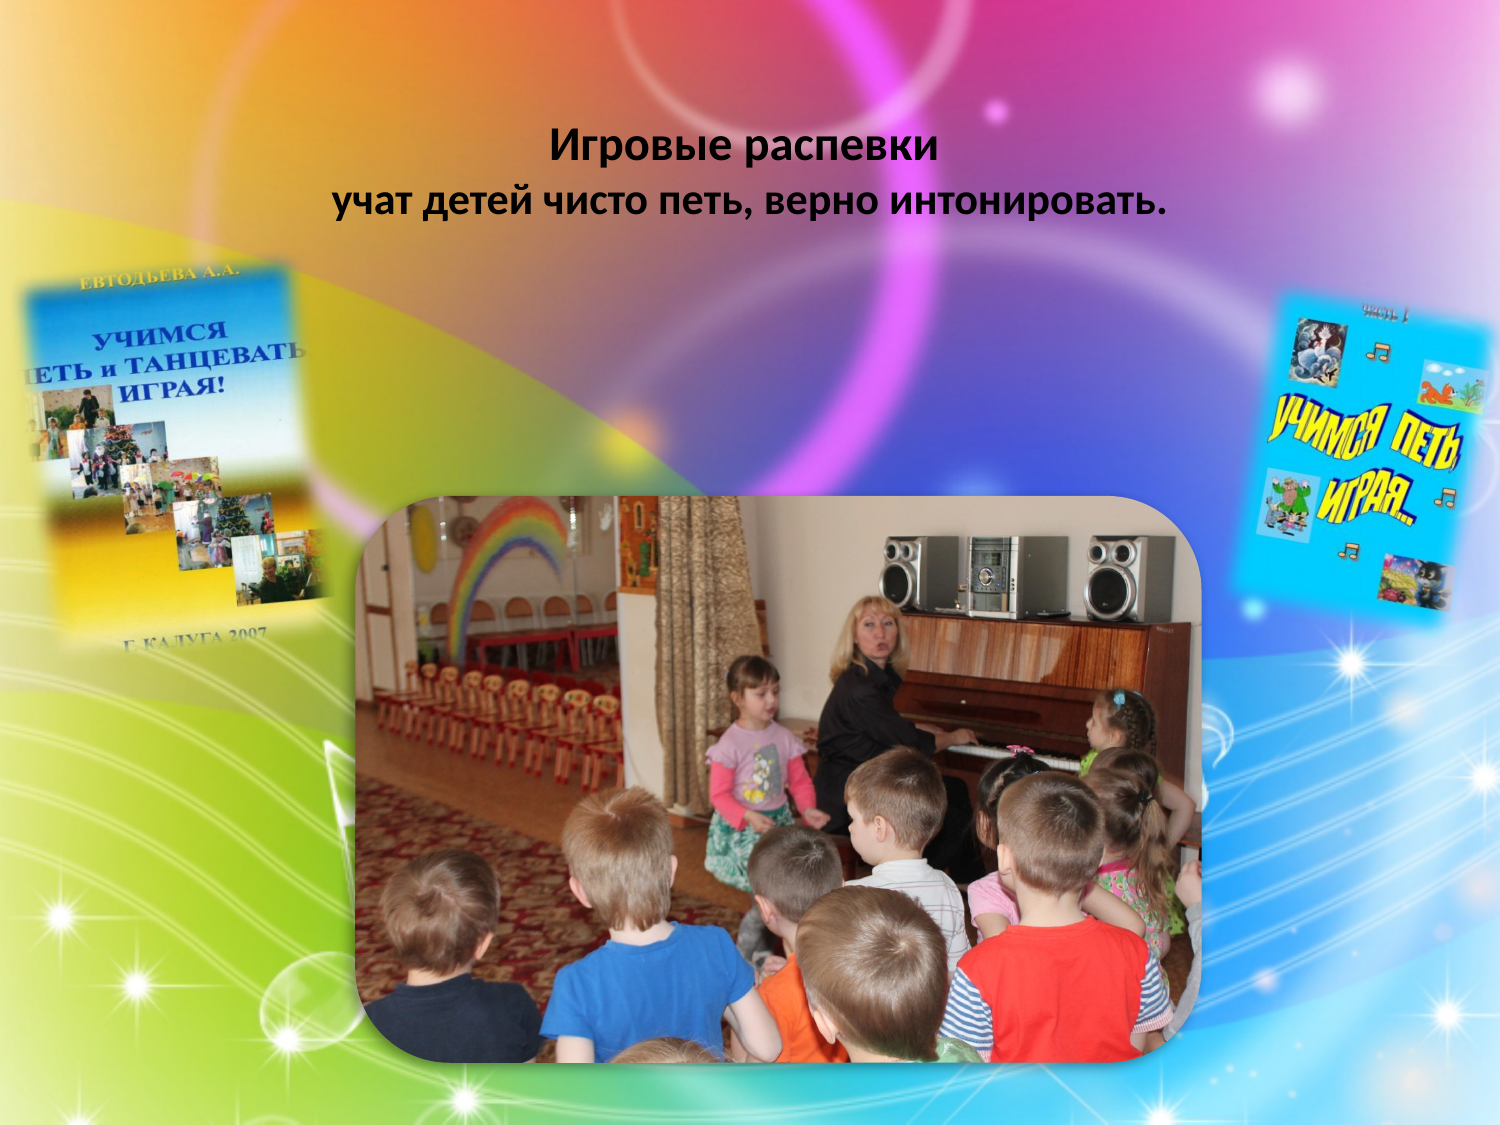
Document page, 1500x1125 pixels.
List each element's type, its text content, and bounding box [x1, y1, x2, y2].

picture [0, 0, 1500, 1125]
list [21, 257, 326, 657]
title Игровые распевки учат детей чисто петь, верно интонировать. [75, 45, 1425, 233]
